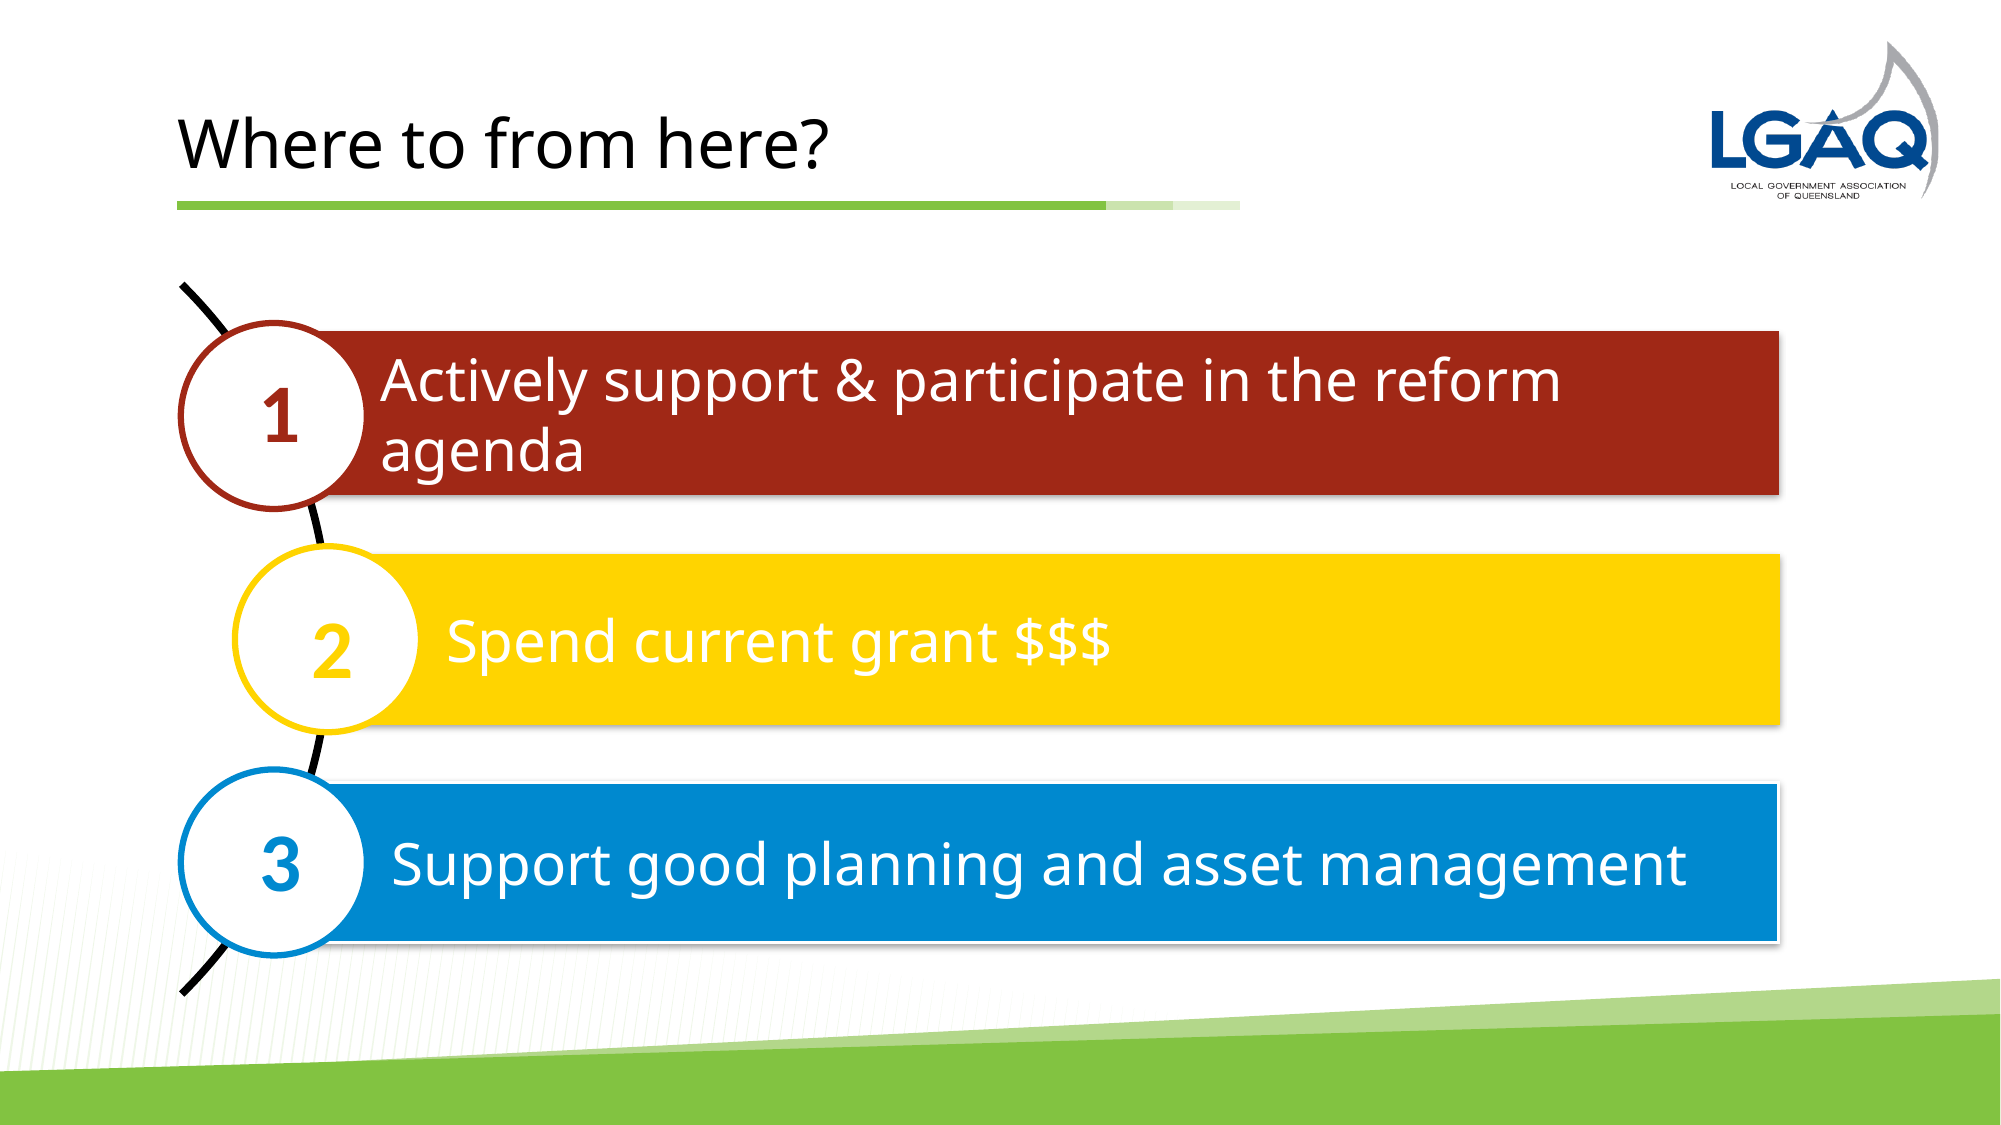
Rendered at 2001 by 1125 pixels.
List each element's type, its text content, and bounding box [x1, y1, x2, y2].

title Where to from here? [175, 99, 1241, 266]
picture [1711, 40, 1939, 200]
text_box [172, 266, 1792, 1012]
